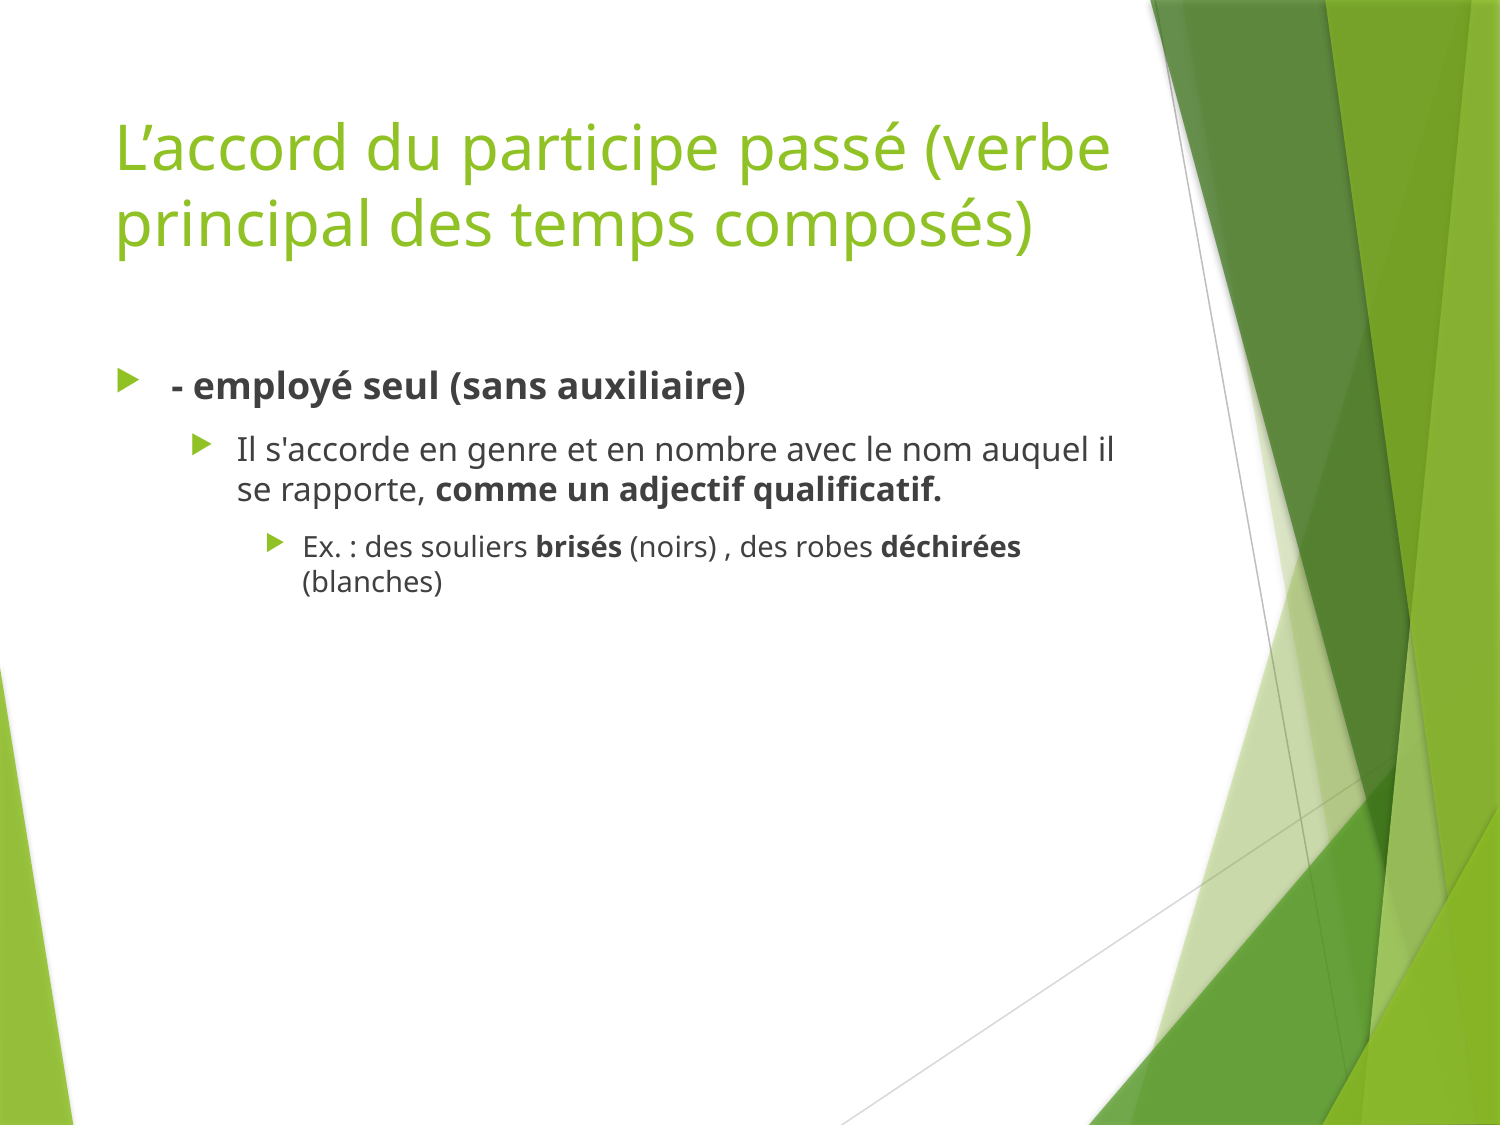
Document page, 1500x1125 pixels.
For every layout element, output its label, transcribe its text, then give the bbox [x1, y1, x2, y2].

list - employé seul (sans auxiliaire) Il s'accorde en genre et en nombre avec le nom auquel il se rapporte, comme un adjectif qualificatif. Ex. : des souliers brisés (noirs) , des robes déchirées (blanches) [99, 354, 1142, 992]
title L’accord du participe passé (verbe principal des temps composés) [99, 99, 1142, 317]
